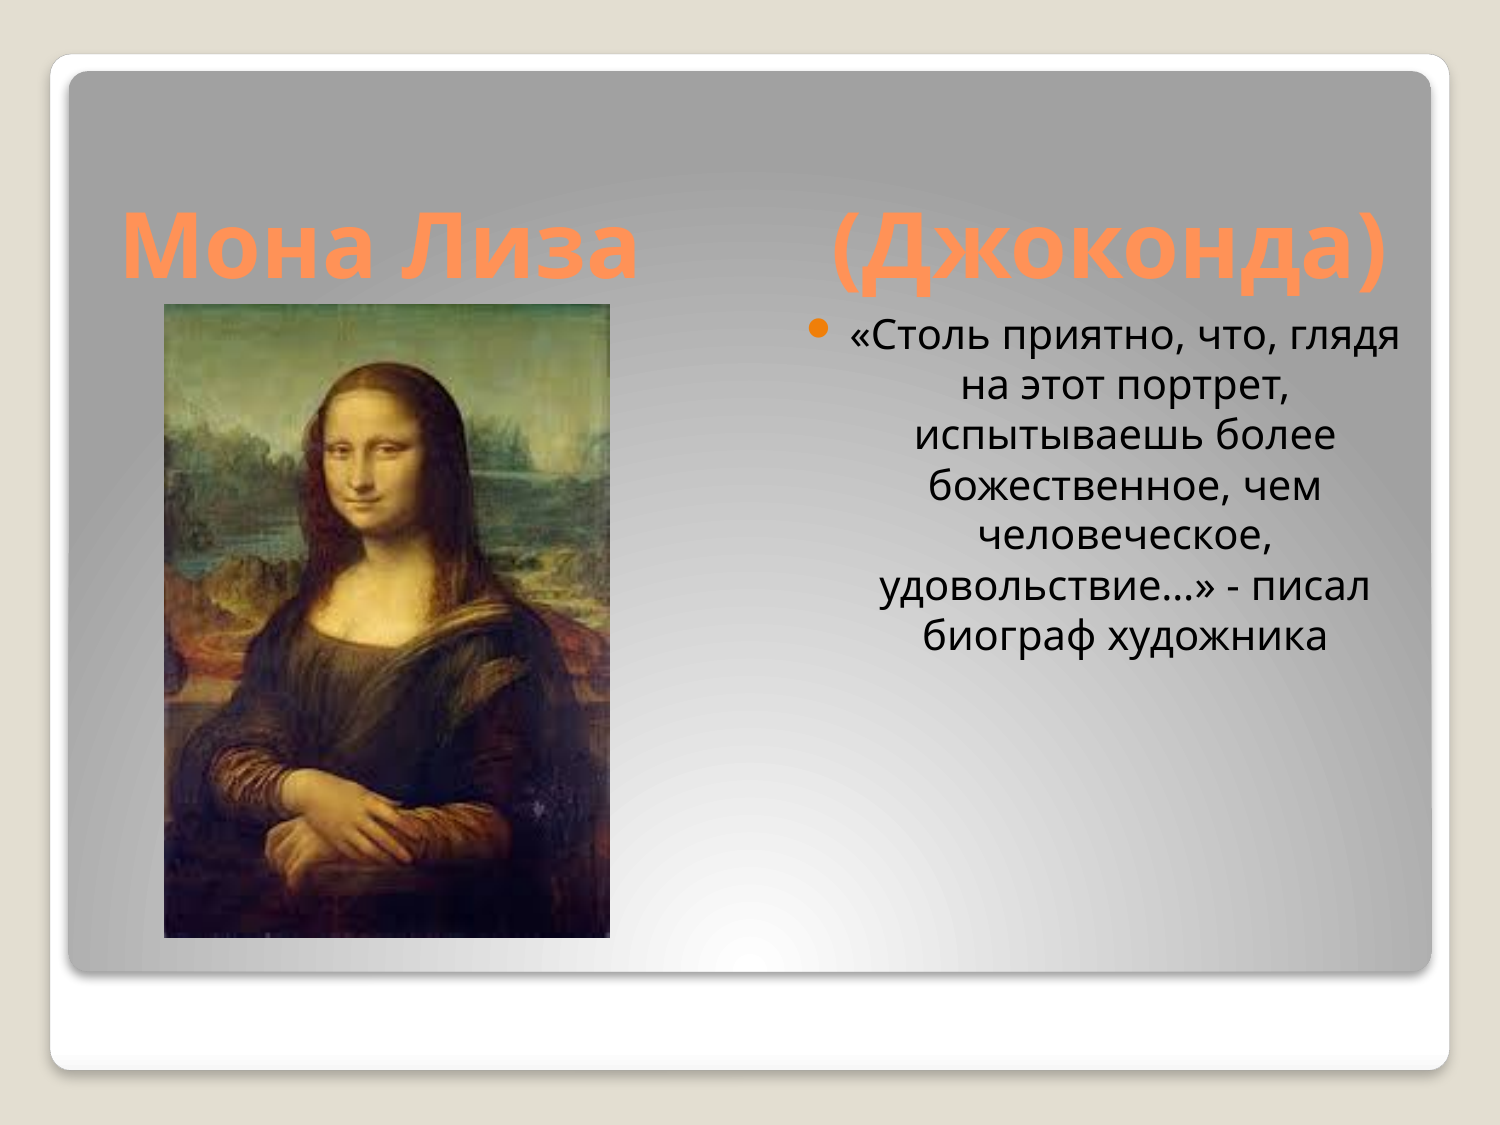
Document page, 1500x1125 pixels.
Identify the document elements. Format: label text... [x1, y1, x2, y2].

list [163, 304, 610, 938]
list «Столь приятно, что, глядя на этот портрет, испытываешь более божественное, чем человеческое, удовольствие…» - писал биограф художника [773, 292, 1419, 1013]
title Мона Лиза (Джоконда) [82, 82, 1425, 305]
